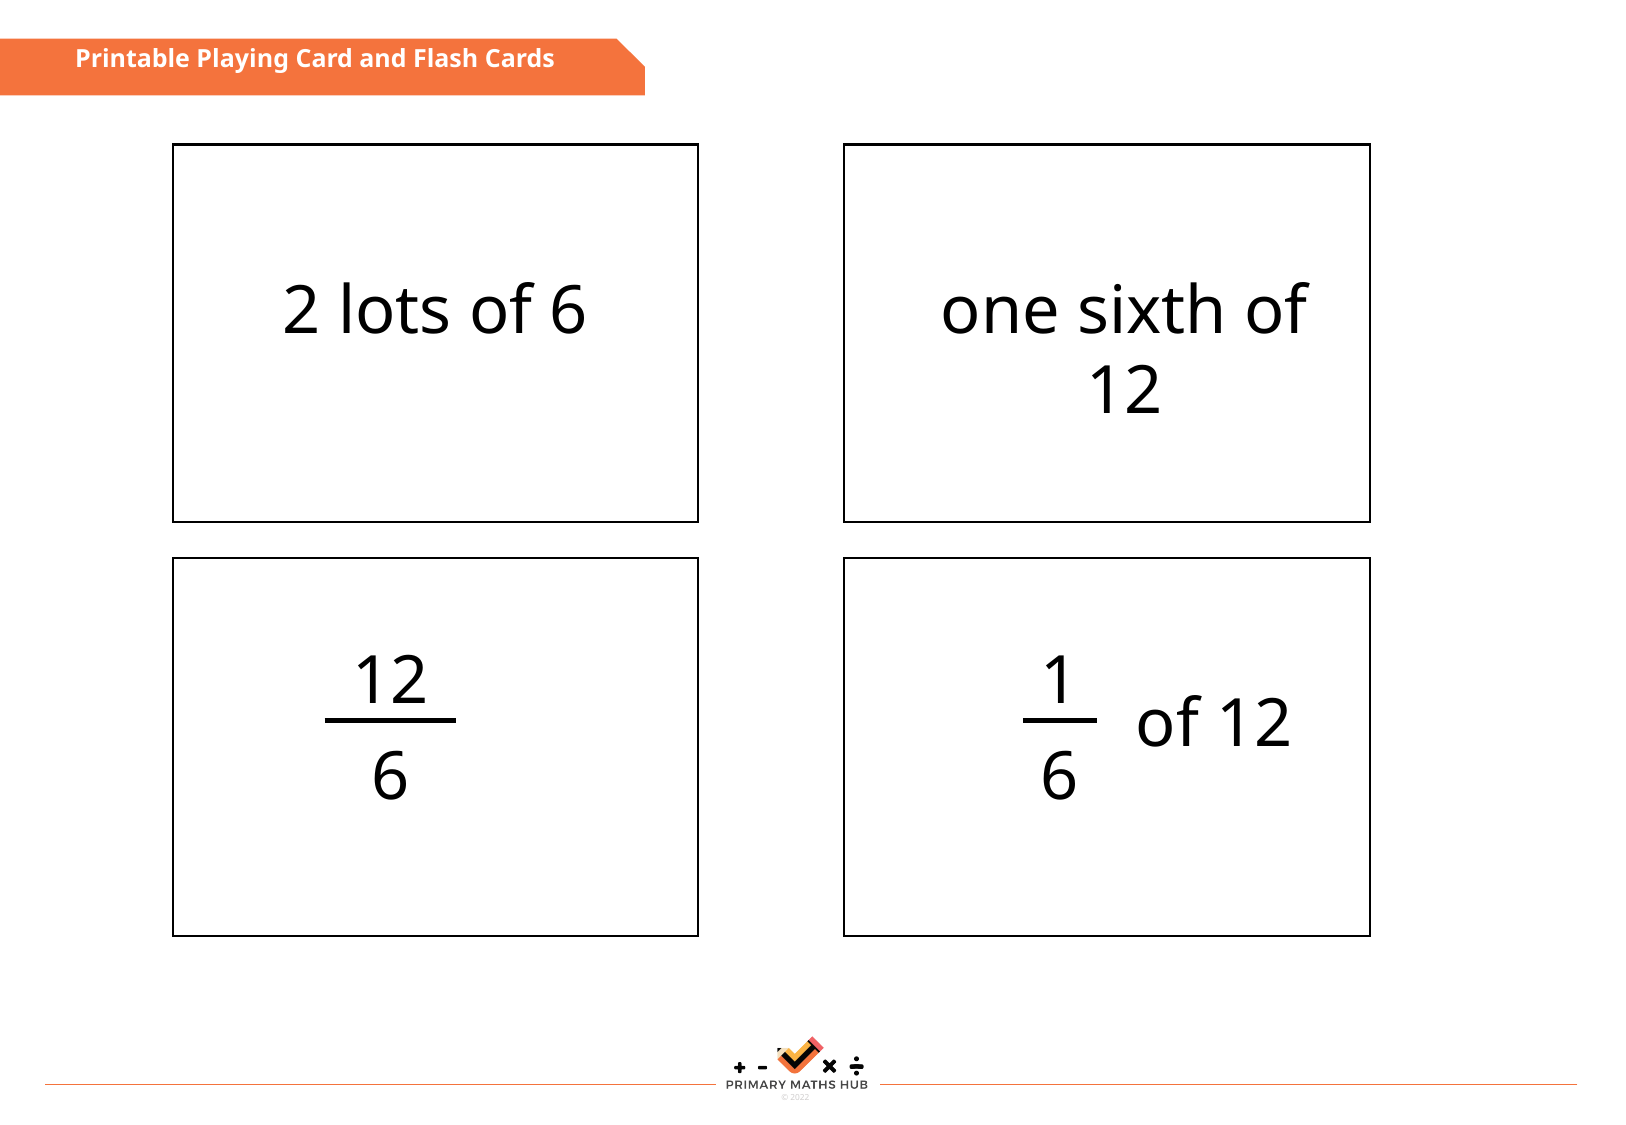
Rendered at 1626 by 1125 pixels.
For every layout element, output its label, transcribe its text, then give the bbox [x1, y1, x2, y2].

table_header 12 [325, 625, 456, 718]
table_cell 6 [1023, 723, 1097, 815]
table_cell 6 [325, 723, 456, 815]
text_box © 2022 [720, 1084, 870, 1110]
text_box Printable Playing Card and Flash Cards [0, 37, 646, 97]
text_box [172, 143, 699, 259]
picture [722, 1034, 872, 1094]
text_box one sixth of 12 [879, 259, 1370, 435]
text_box [843, 557, 1371, 937]
text_box [843, 143, 1371, 523]
text_box 2 lots of 6 [172, 259, 699, 355]
text_box [172, 355, 699, 523]
table_header 1 [1023, 625, 1097, 718]
text_box [172, 557, 699, 937]
text_box of 12 [1103, 672, 1326, 767]
